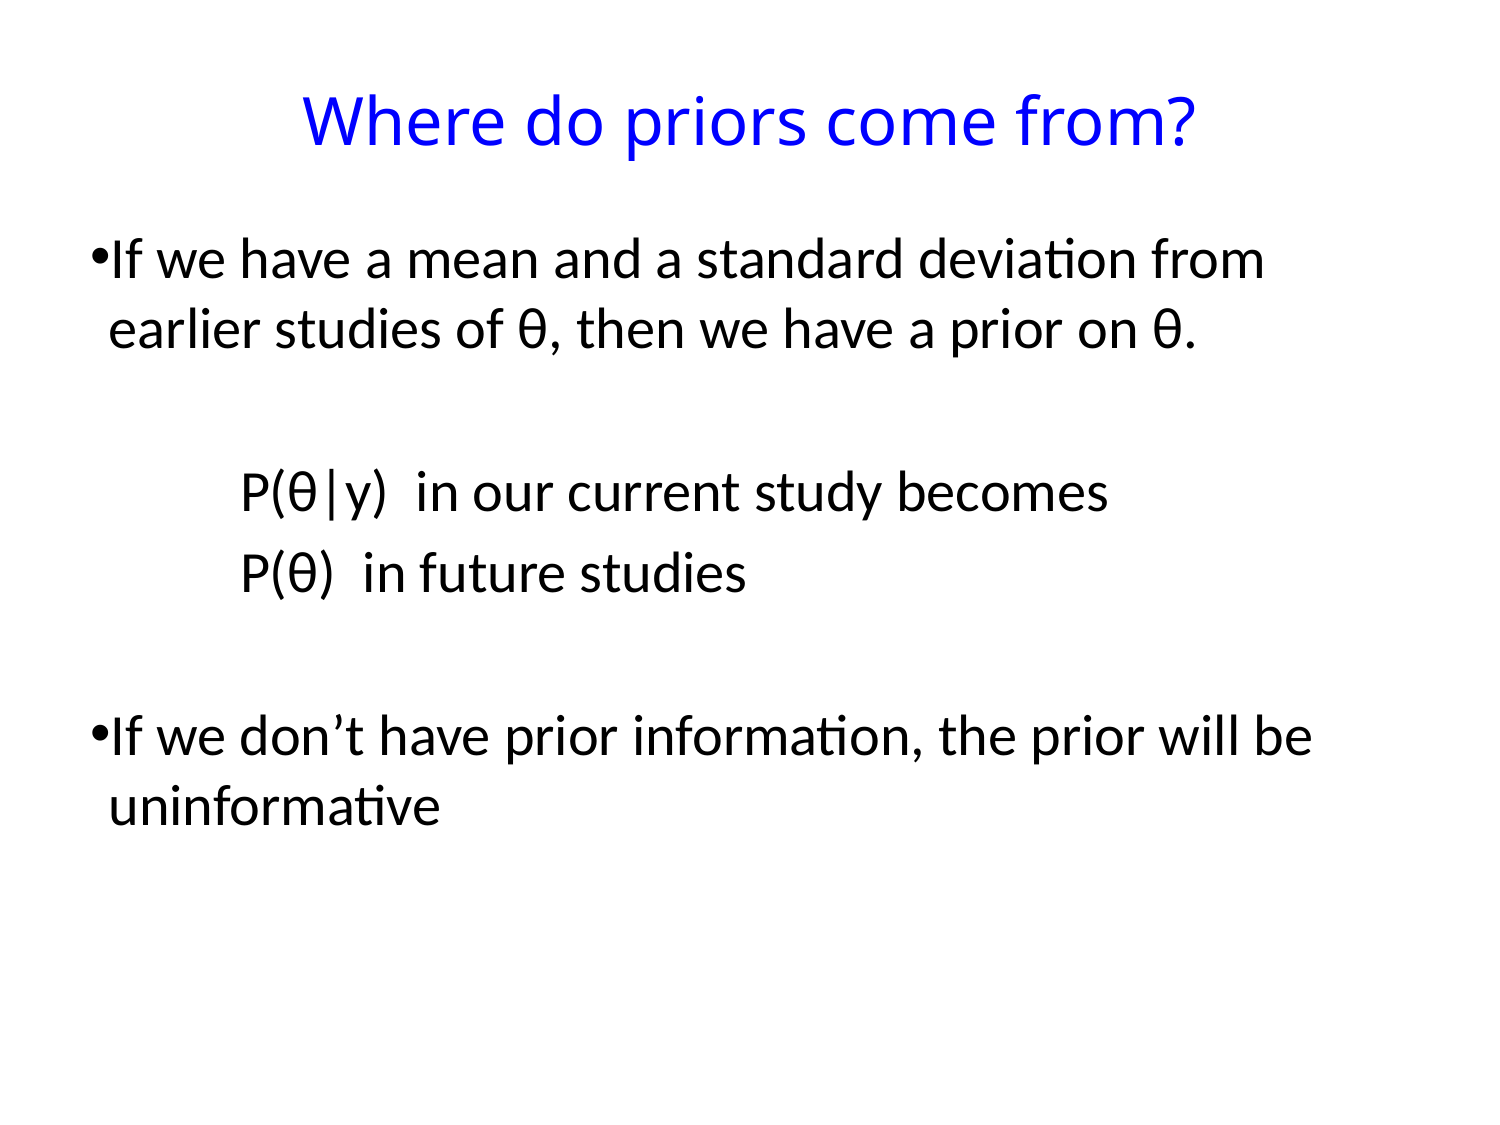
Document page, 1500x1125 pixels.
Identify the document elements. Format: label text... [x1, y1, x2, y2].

list If we have a mean and a standard deviation from earlier studies of θ, then we have a prior on θ. P(θ|y) in our current study becomes P(θ) in future studies If we don’t have prior information, the prior will be uninformative [75, 212, 1425, 955]
title Where do priors come from? [75, 24, 1425, 212]
